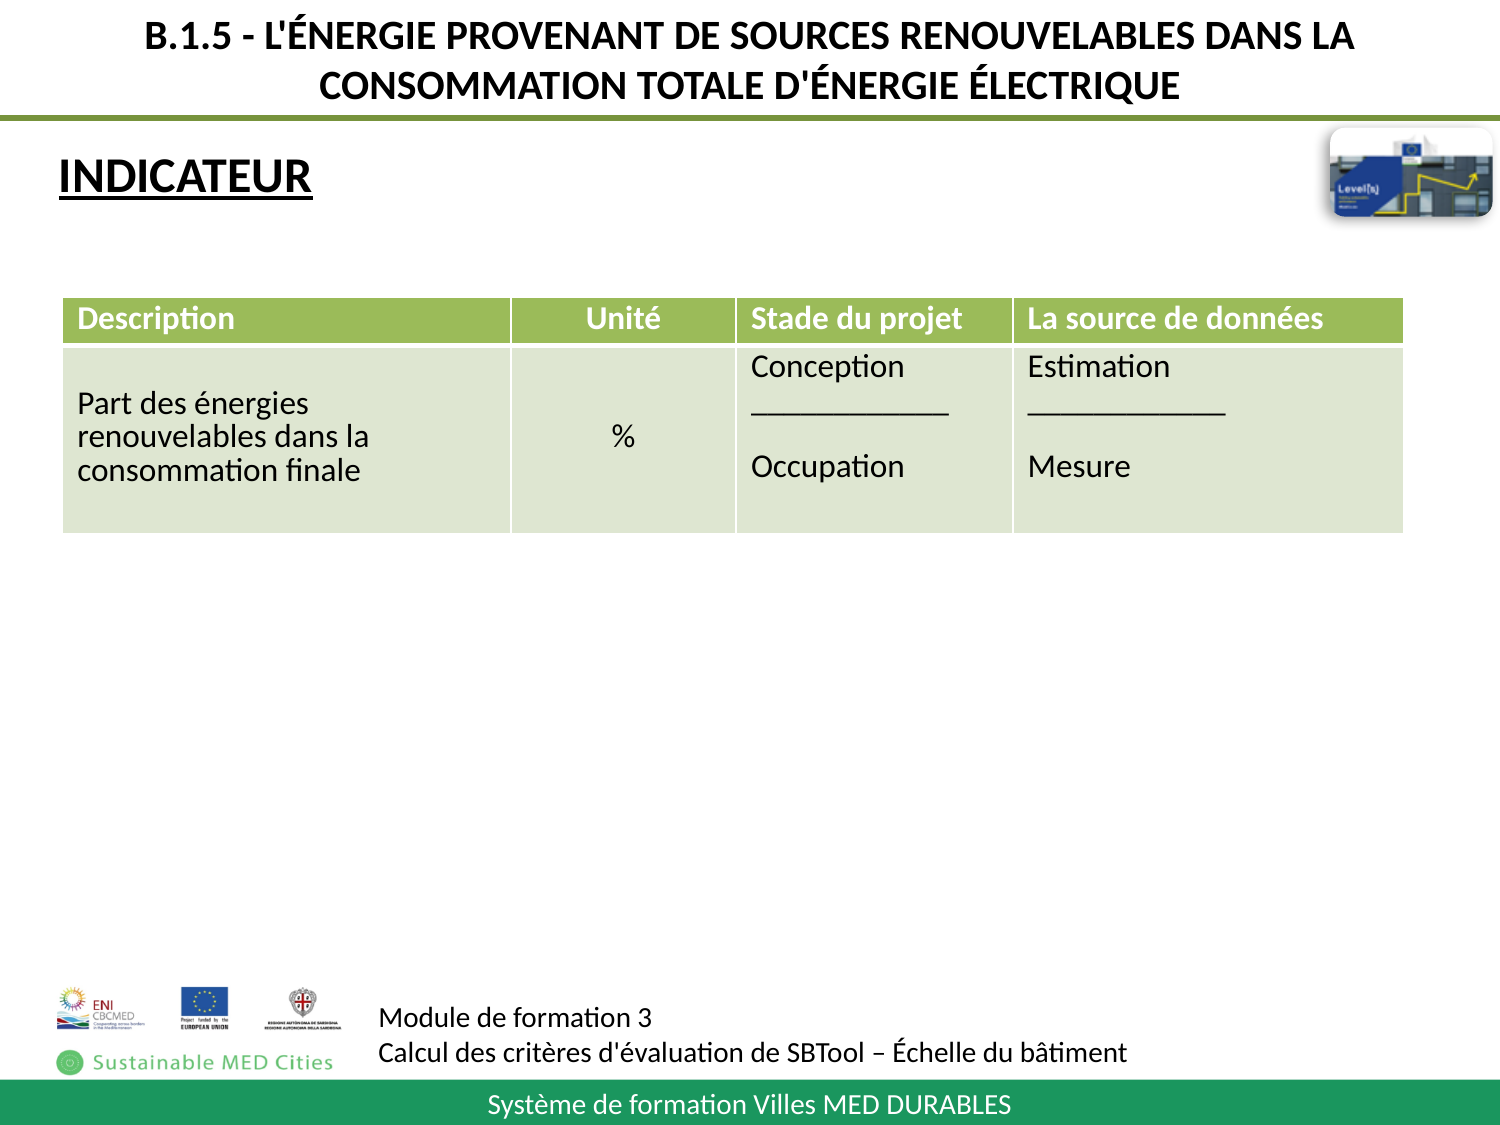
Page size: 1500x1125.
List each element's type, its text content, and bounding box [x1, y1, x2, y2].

table_cell % [512, 348, 735, 533]
title B.1.5 - L'ÉNERGIE PROVENANT DE SOURCES RENOUVELABLES DANS LA CONSOMMATION TOTALE D'ÉNERGIE ÉLECTRIQUE [0, 0, 1500, 117]
table_header Description [63, 298, 510, 343]
table_cell Conception ____________ Occupation [737, 348, 1012, 533]
picture [1329, 127, 1493, 217]
table_cell Part des énergies renouvelables dans la consommation finale [63, 348, 510, 533]
table_cell Estimation ____________ Mesure [1014, 348, 1403, 533]
text_box INDICATEUR [43, 147, 1331, 235]
table_header La source de données [1014, 298, 1403, 343]
table_header Unité [512, 298, 735, 343]
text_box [0, 972, 1500, 1125]
table_header Stade du projet [737, 298, 1012, 343]
